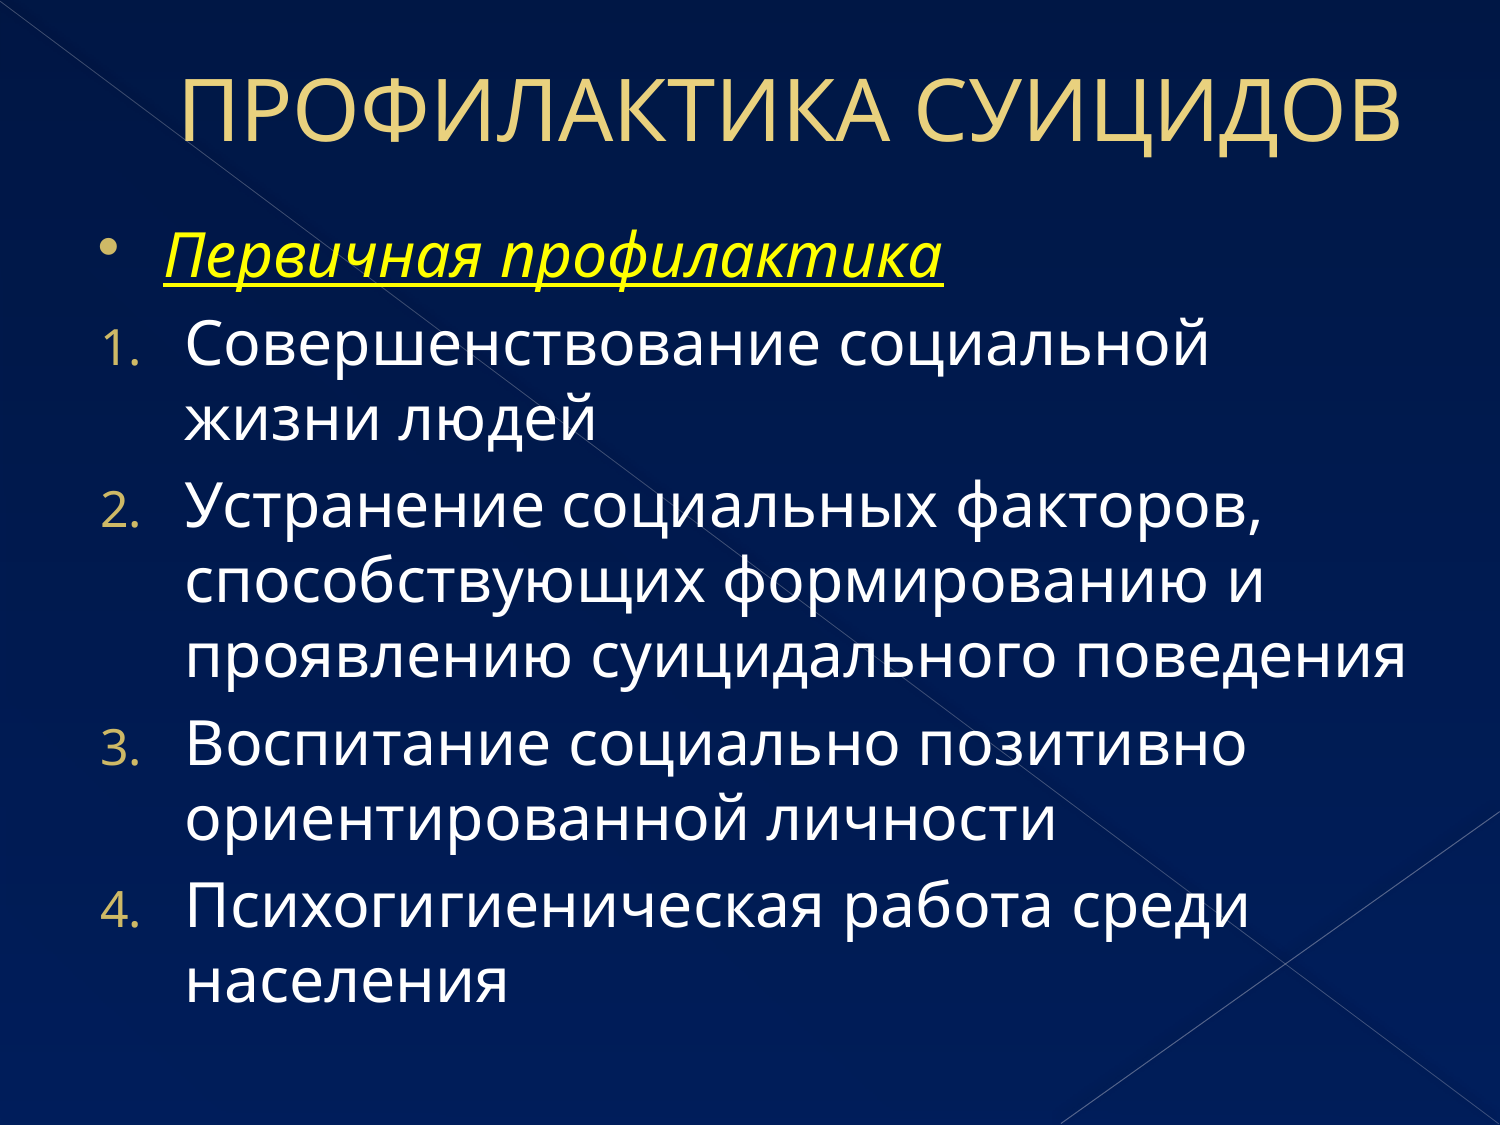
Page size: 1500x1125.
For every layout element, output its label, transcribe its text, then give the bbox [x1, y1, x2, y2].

title ПРОФИЛАКТИКА СУИЦИДОВ [75, 43, 1425, 208]
list Первичная профилактика Совершенствование социальной жизни людей Устранение социальных факторов, способствующих формированию и проявлению суицидального поведения Воспитание социально позитивно ориентированной личности Психогигиеническая работа среди населения [75, 208, 1425, 1059]
